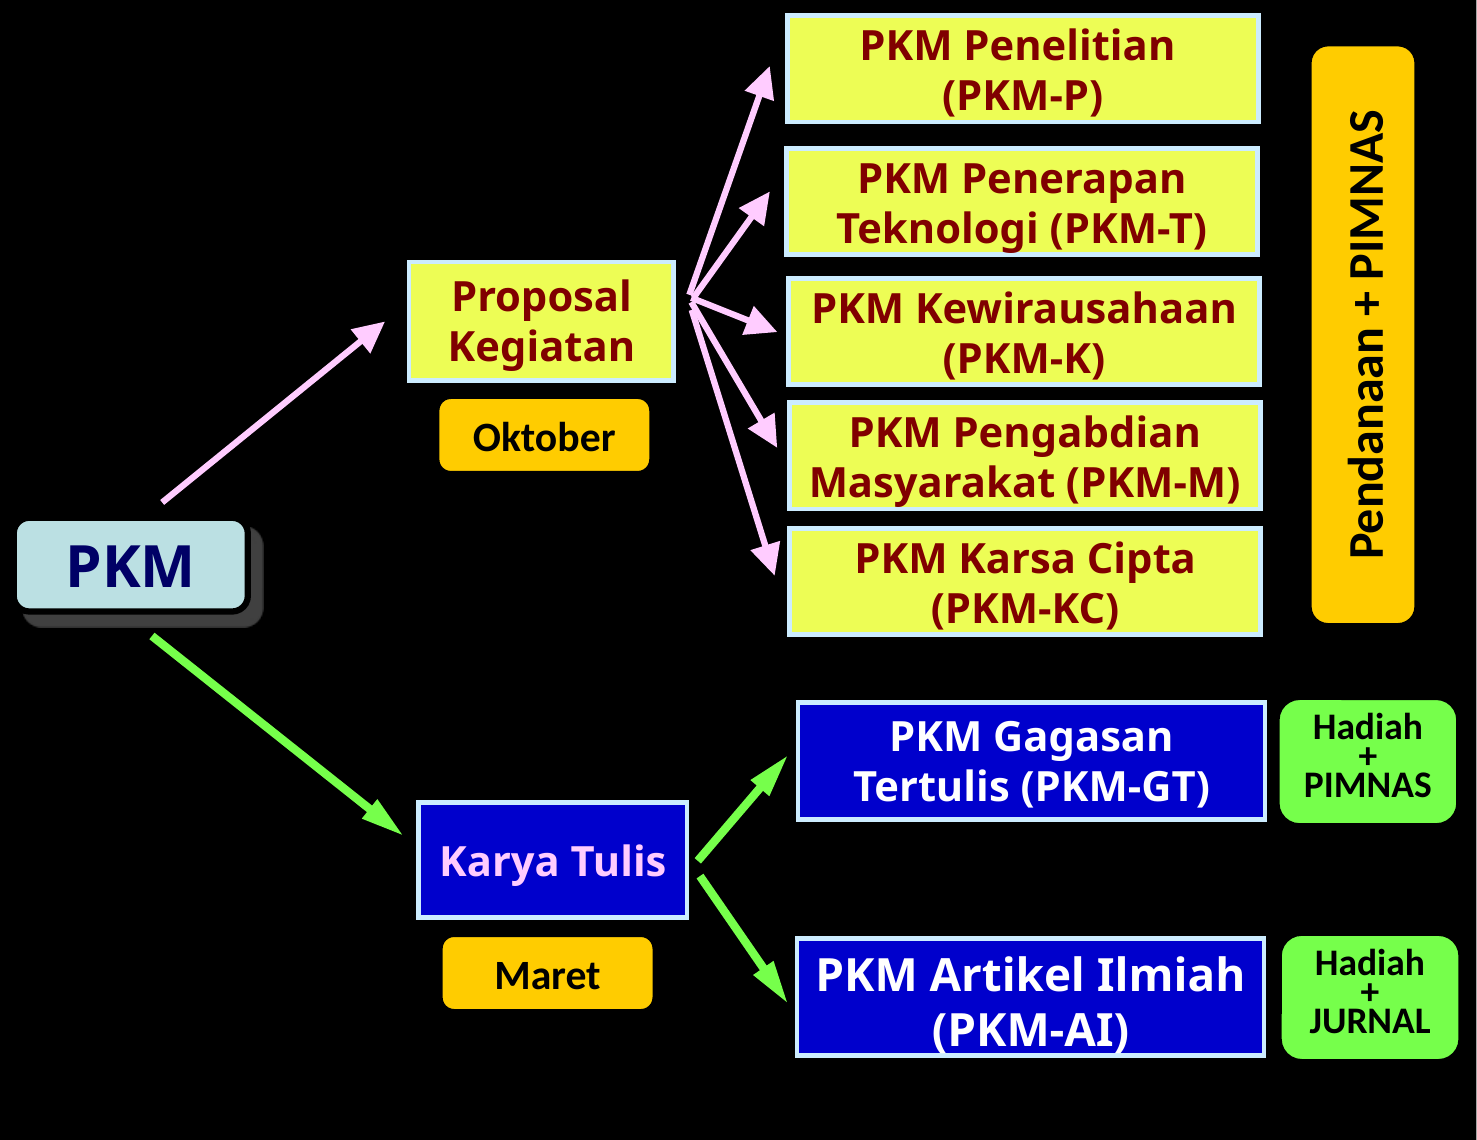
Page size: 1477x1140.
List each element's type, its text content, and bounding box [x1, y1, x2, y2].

text_box [691, 302, 778, 448]
text_box [691, 297, 778, 334]
text_box Hadiah + JURNAL [1280, 935, 1460, 1060]
text_box PKM [13, 517, 248, 612]
text_box [162, 321, 385, 503]
text_box [151, 635, 403, 835]
text_box PKM Artikel Ilmiah (PKM-AI) [796, 938, 1265, 1056]
text_box PKM Gagasan Tertulis (PKM-GT) [798, 702, 1266, 820]
text_box Karya Tulis [418, 802, 687, 918]
text_box [691, 309, 779, 576]
text_box Oktober [438, 398, 651, 472]
text_box PKM Penerapan Teknologi (PKM-T) [786, 148, 1258, 255]
text_box [693, 191, 770, 298]
text_box Hadiah + PIMNAS [1278, 699, 1458, 824]
text_box [697, 756, 787, 861]
text_box PKM Karsa Cipta (PKM-KC) [789, 528, 1261, 635]
text_box Pendanaan + PIMNAS [1310, 45, 1416, 624]
text_box PKM Kewirausahaan (PKM-K) [788, 278, 1260, 385]
text_box [699, 876, 787, 1003]
text_box PKM Penelitian (PKM-P) [787, 15, 1259, 122]
text_box [689, 66, 773, 295]
text_box Maret [441, 936, 654, 1010]
text_box PKM Pengabdian Masyarakat (PKM-M) [789, 402, 1261, 509]
text_box Proposal Kegiatan [409, 262, 674, 381]
